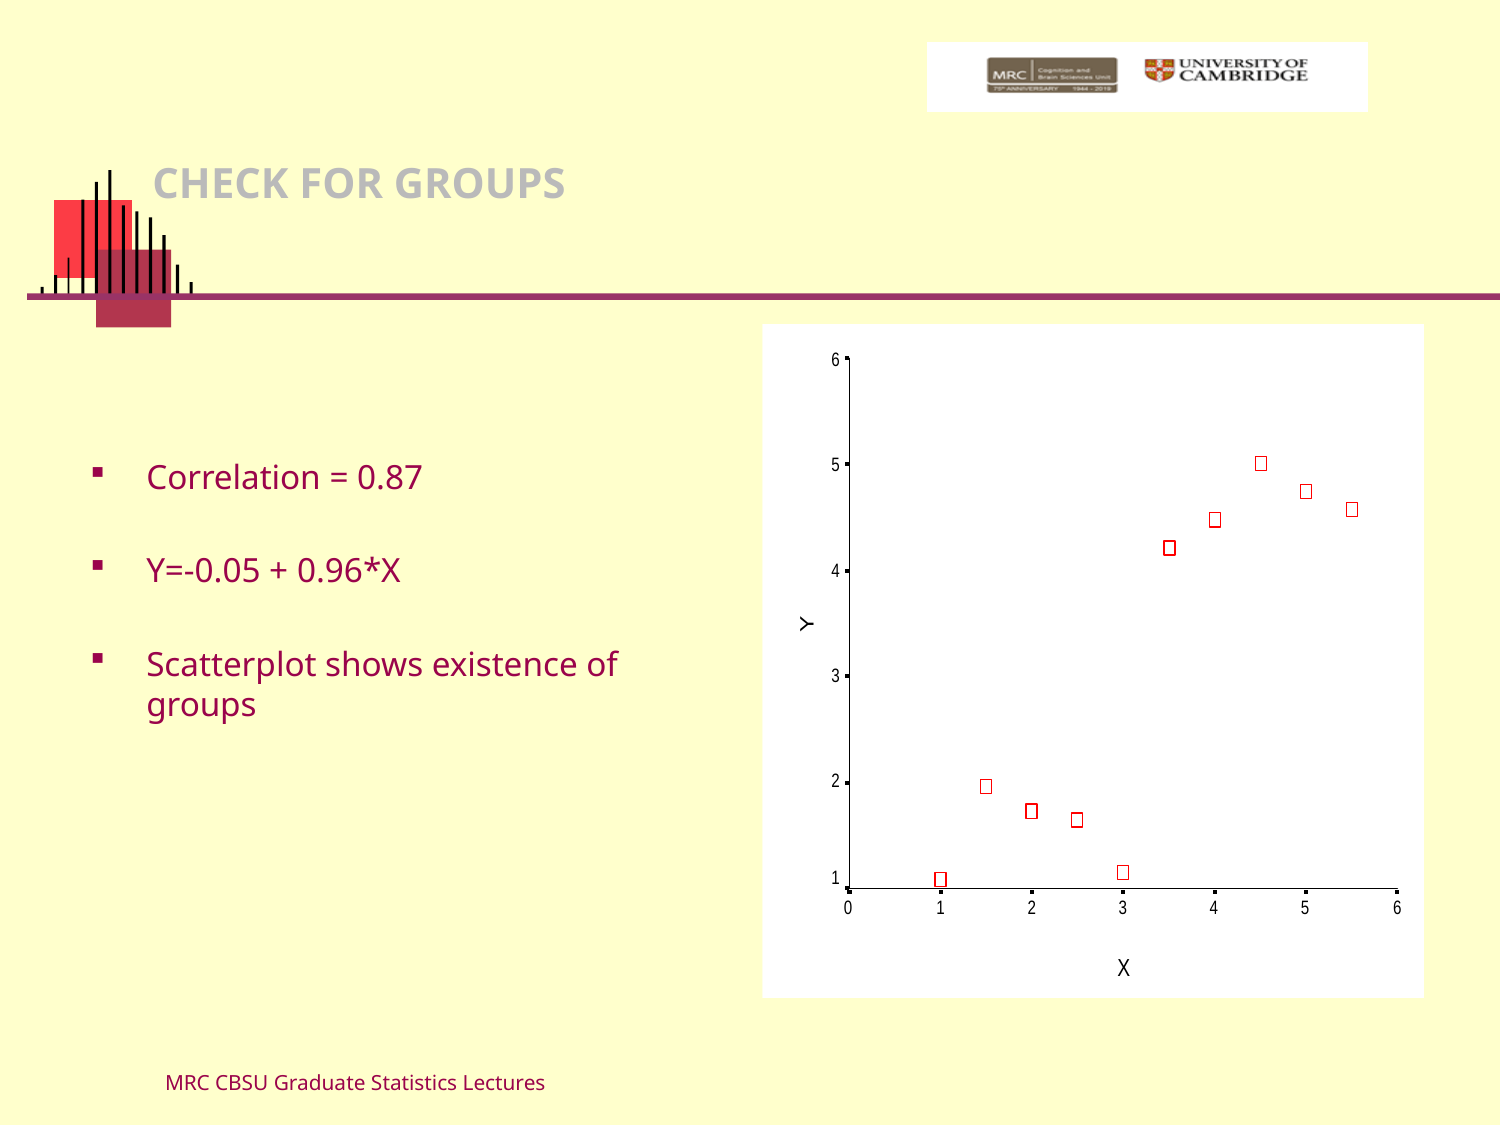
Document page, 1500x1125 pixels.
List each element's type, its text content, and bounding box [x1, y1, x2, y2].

footer MRC CBSU Graduate Statistics Lectures [149, 1062, 988, 1101]
list Correlation = 0.87 Y=-0.05 + 0.96*X Scatterplot shows existence of groups [75, 262, 738, 1038]
picture [927, 42, 1368, 112]
title CHECK FOR GROUPS [137, 137, 988, 233]
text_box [762, 324, 1426, 1013]
